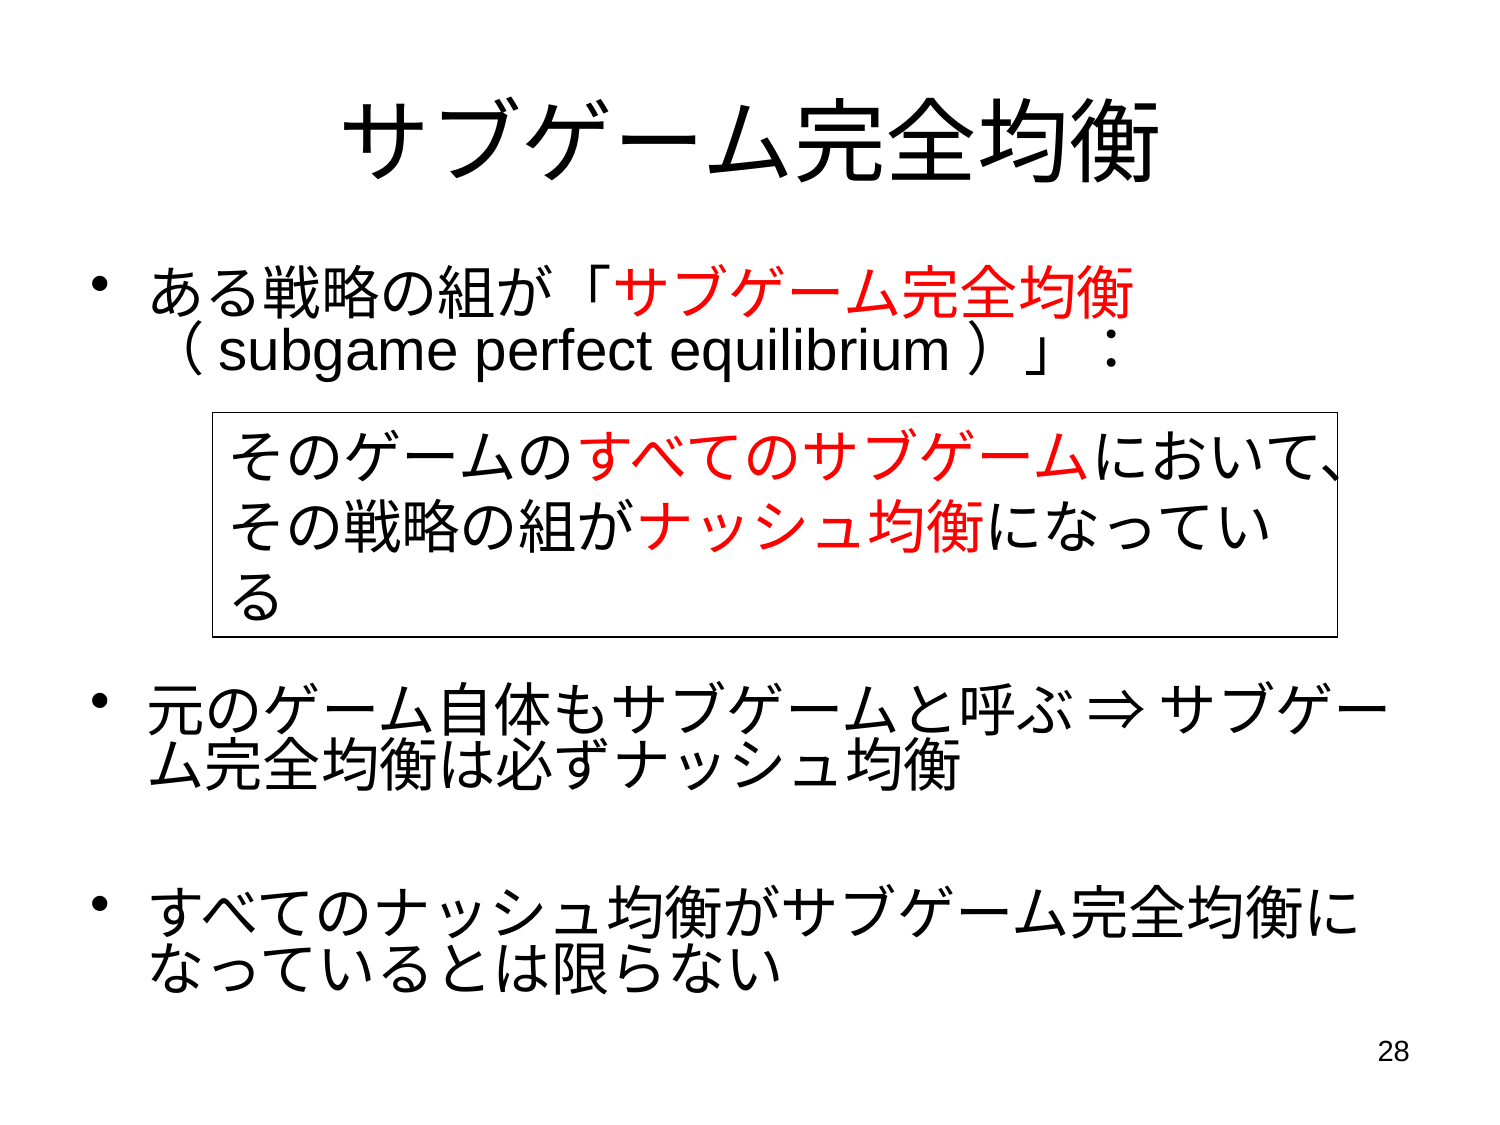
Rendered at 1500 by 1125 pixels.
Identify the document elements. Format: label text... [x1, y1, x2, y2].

slide_number 28 [1074, 1024, 1426, 1103]
title サブゲーム完全均衡 [75, 45, 1425, 233]
text_box そのゲームのすべてのサブゲームにおいて、 その戦略の組がナッシュ均衡になっている [212, 412, 1338, 638]
list ある戦略の組が「サブゲーム完全均衡（subgame perfect equilibrium）」： 元のゲーム自体もサブゲームと呼ぶ ⇒ サブゲーム完全均衡は必ずナッシュ均衡 すべてのナッシュ均衡がサブゲーム完全均衡になっているとは限らない [75, 262, 1425, 1005]
